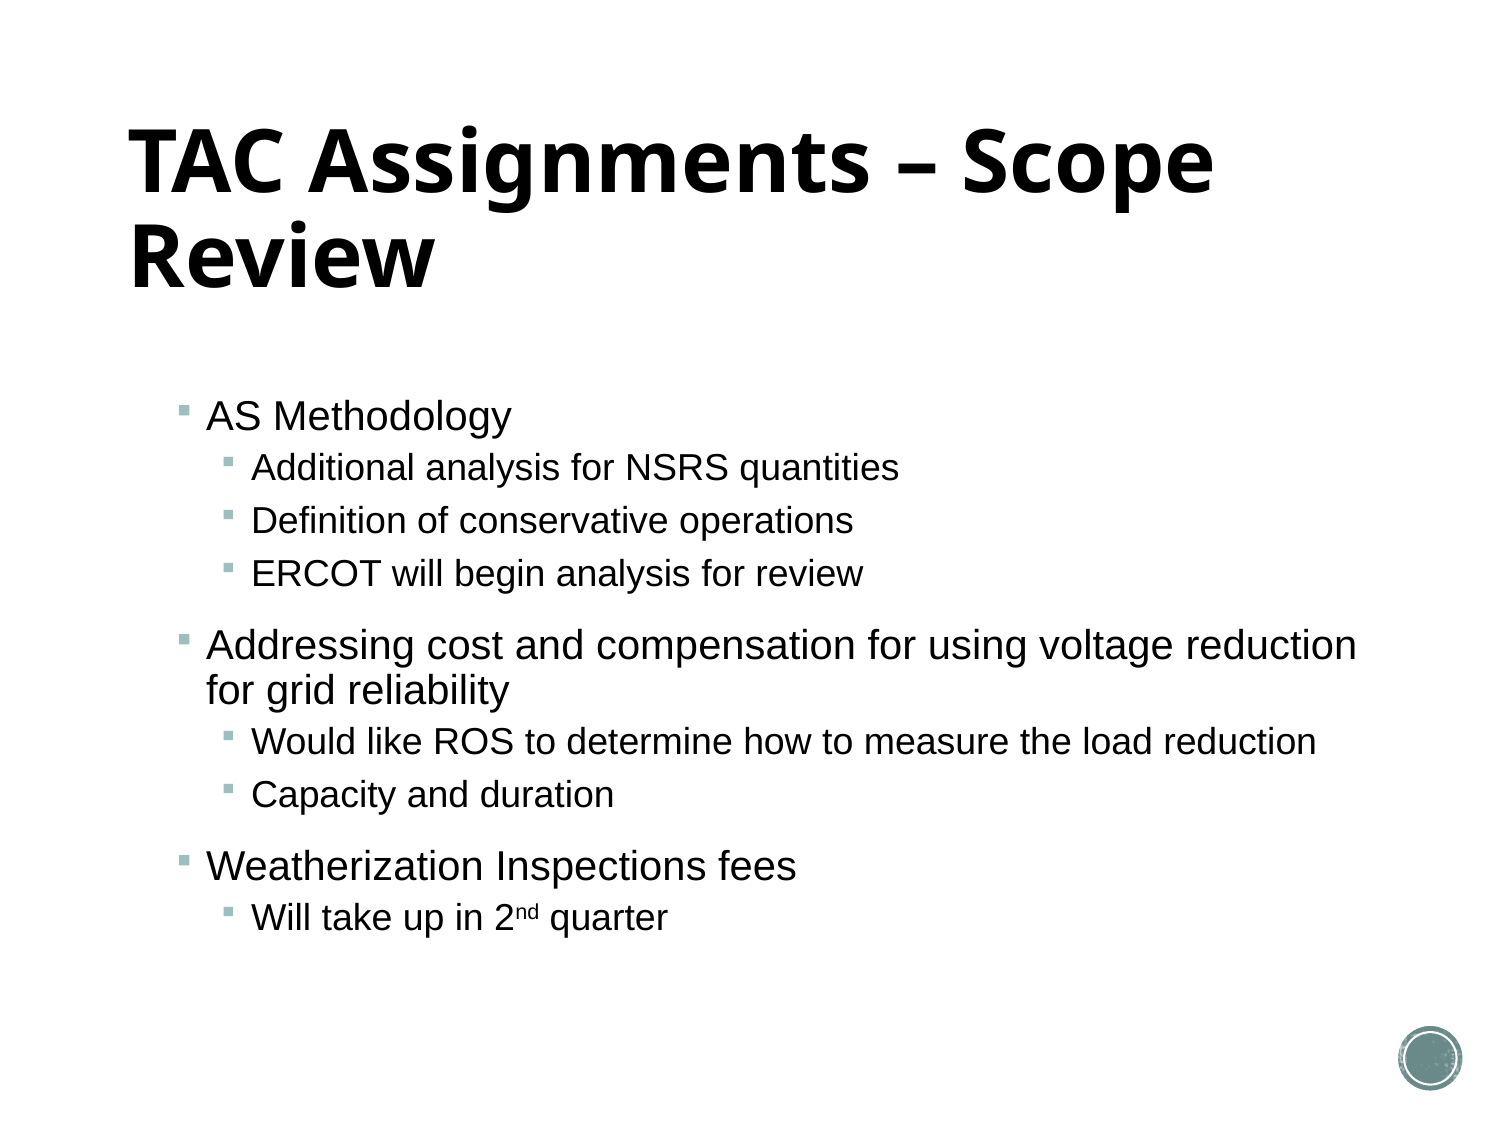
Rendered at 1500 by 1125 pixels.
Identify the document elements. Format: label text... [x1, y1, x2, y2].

title TAC Assignments – Scope Review [112, 79, 1388, 344]
list AS Methodology Additional analysis for NSRS quantities Definition of conservative operations ERCOT will begin analysis for review Addressing cost and compensation for using voltage reduction for grid reliability Would like ROS to determine how to measure the load reduction Capacity and duration Weatherization Inspections fees Will take up in 2nd quarter [161, 387, 1425, 1046]
